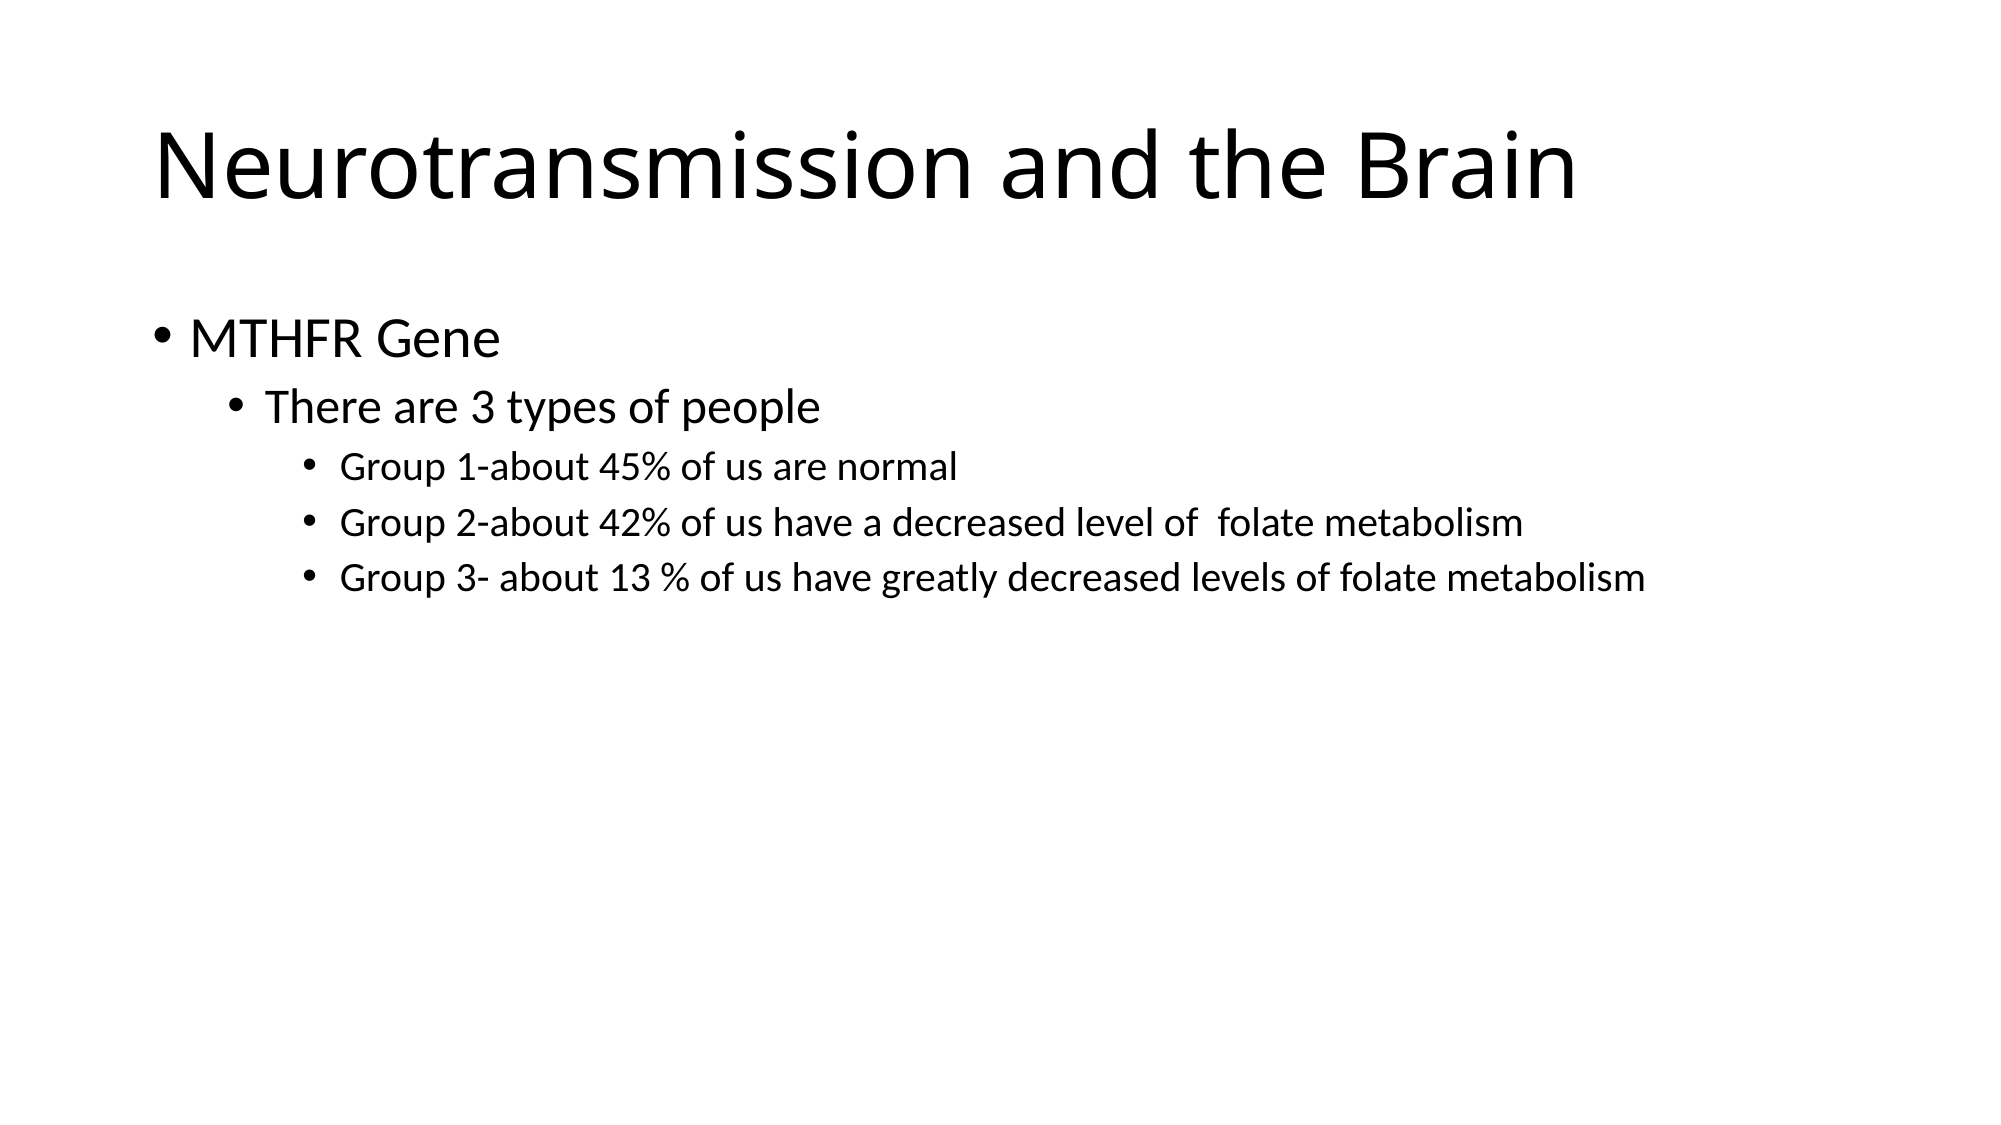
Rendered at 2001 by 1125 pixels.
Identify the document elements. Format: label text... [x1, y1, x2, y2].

title Neurotransmission and the Brain [137, 59, 1863, 278]
list MTHFR Gene There are 3 types of people Group 1-about 45% of us are normal Group 2-about 42% of us have a decreased level of folate metabolism Group 3- about 13 % of us have greatly decreased levels of folate metabolism [137, 299, 1863, 1014]
